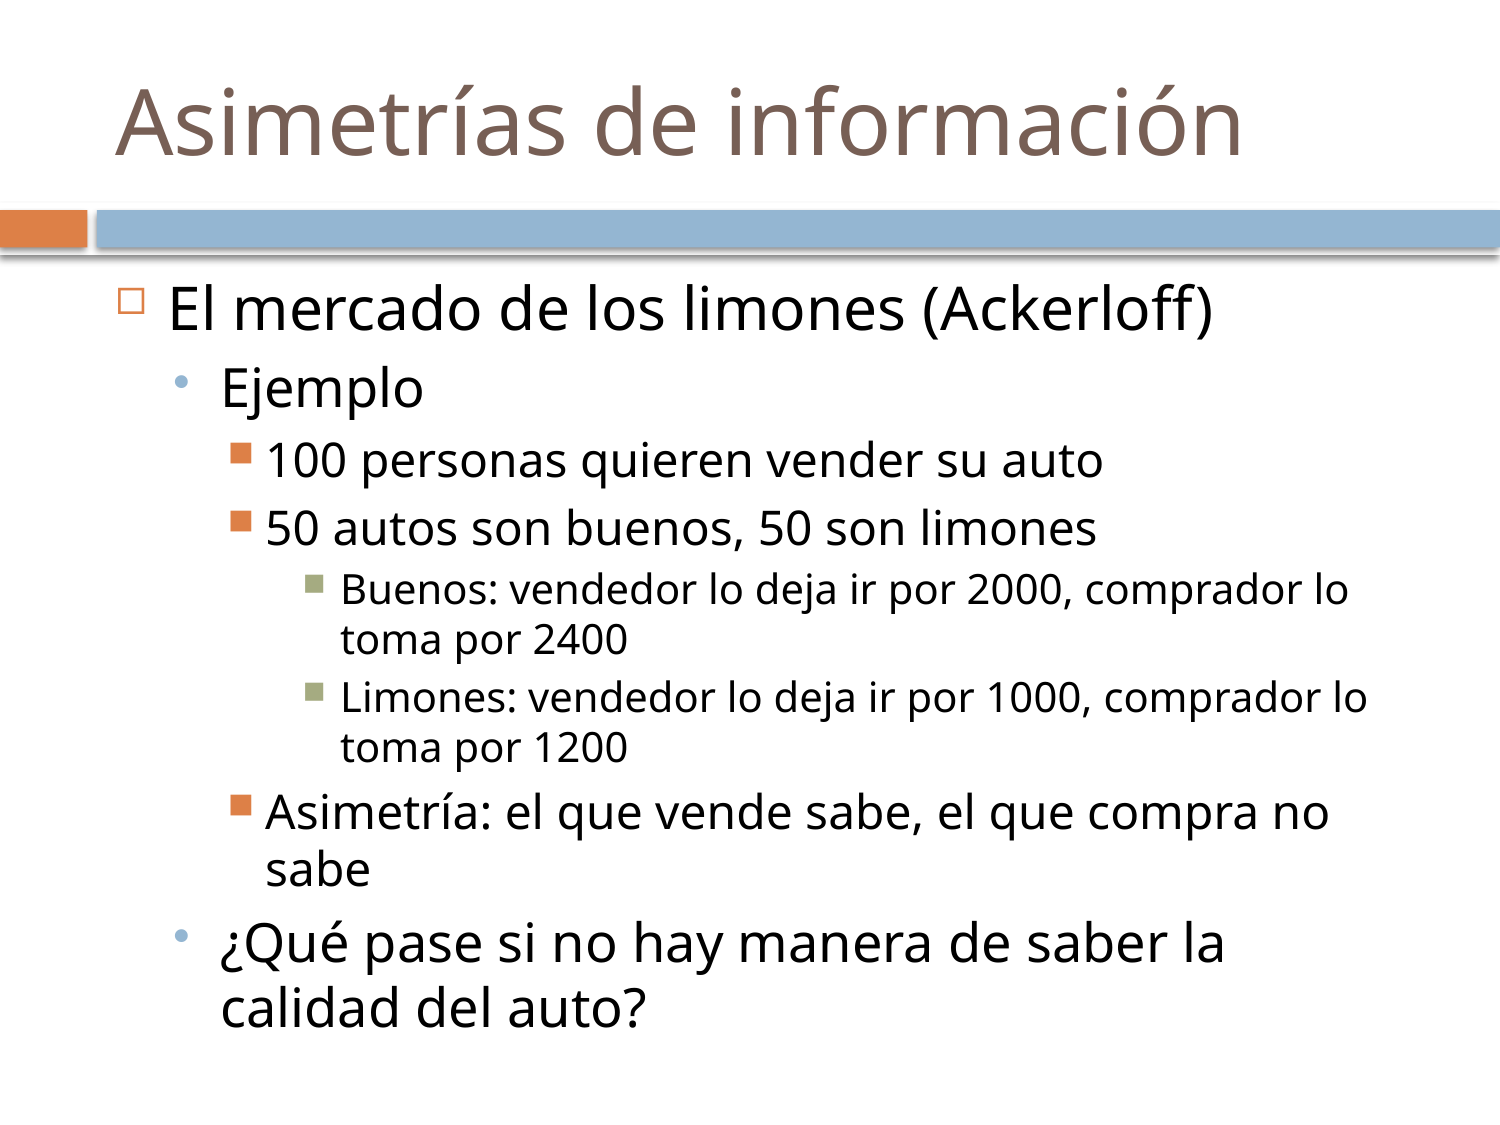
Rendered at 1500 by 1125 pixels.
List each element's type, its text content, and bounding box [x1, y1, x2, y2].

list El mercado de los limones (Ackerloff) Ejemplo 100 personas quieren vender su auto 50 autos son buenos, 50 son limones Buenos: vendedor lo deja ir por 2000, comprador lo toma por 2400 Limones: vendedor lo deja ir por 1000, comprador lo toma por 1200 Asimetría: el que vende sabe, el que compra no sabe ¿Qué pase si no hay manera de saber la calidad del auto? [100, 262, 1438, 1000]
title Asimetrías de información [100, 37, 1438, 200]
